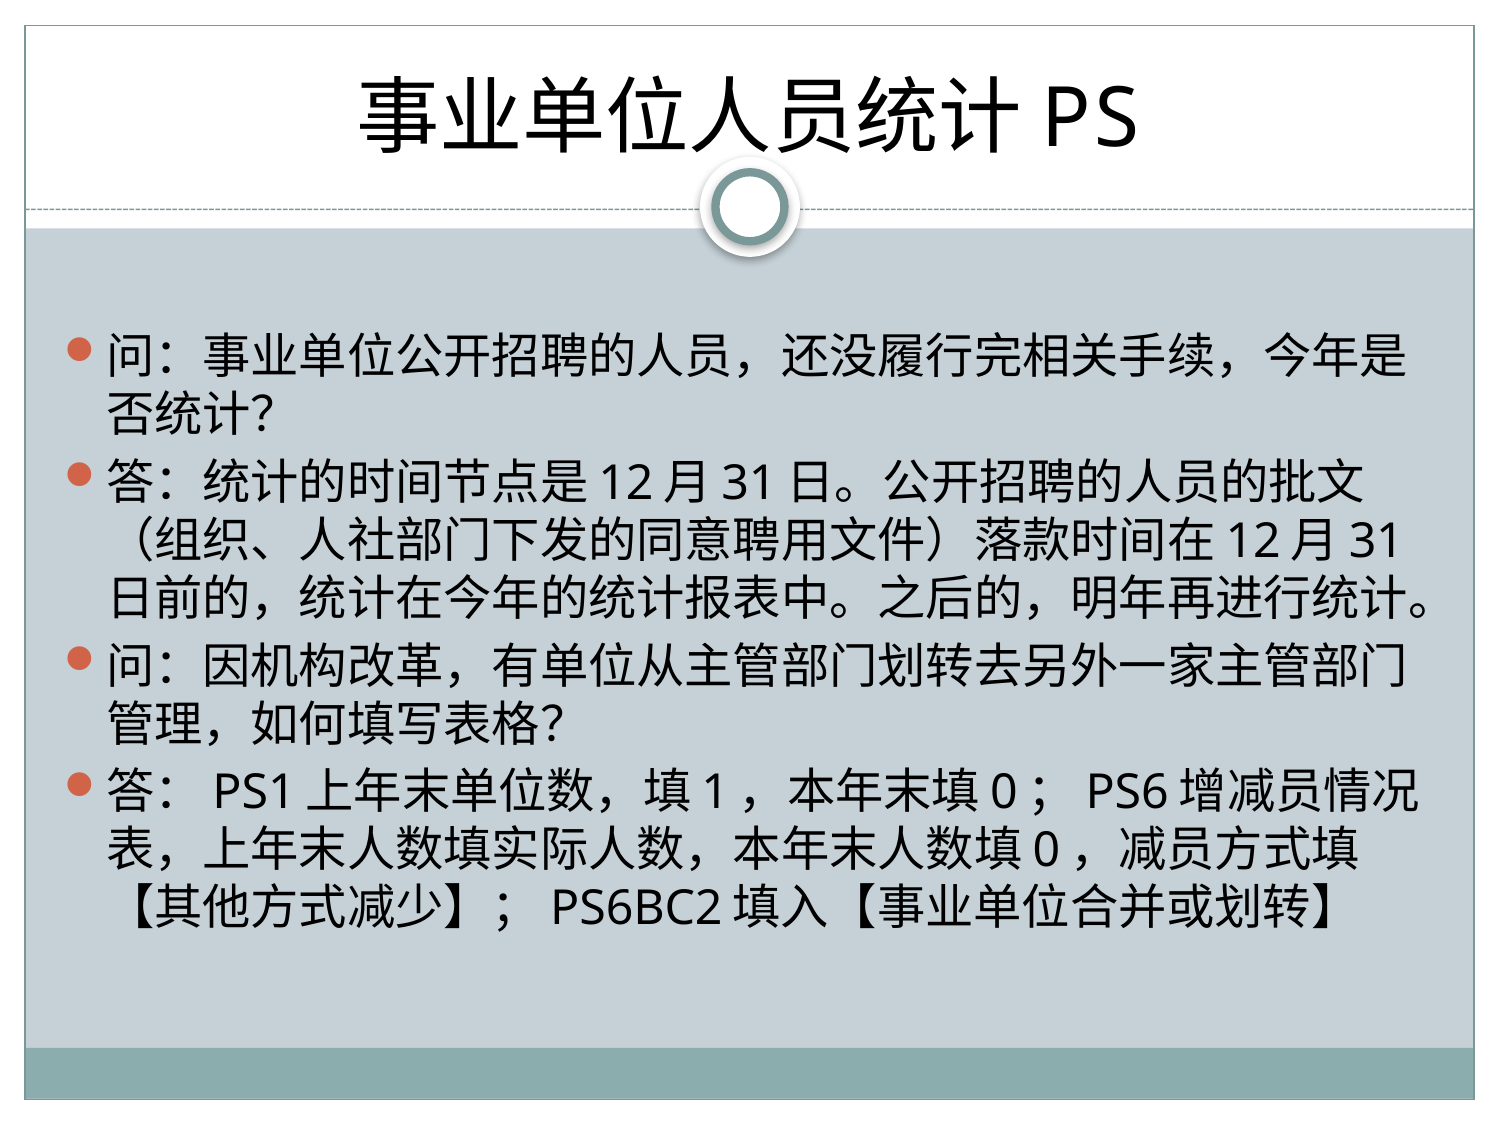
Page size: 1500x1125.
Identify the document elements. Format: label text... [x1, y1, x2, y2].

list 问：事业单位公开招聘的人员，还没履行完相关手续，今年是否统计？ 答：统计的时间节点是12月31日。公开招聘的人员的批文（组织、人社部门下发的同意聘用文件）落款时间在12月31日前的，统计在今年的统计报表中。之后的，明年再进行统计。 问：因机构改革，有单位从主管部门划转去另外一家主管部门管理，如何填写表格？ 答：PS1上年末单位数，填1，本年末填0；PS6增减员情况表，上年末人数填实际人数，本年末人数填0，减员方式填【其他方式减少】；PS6BC2填入【事业单位合并或划转】 [49, 250, 1445, 1001]
